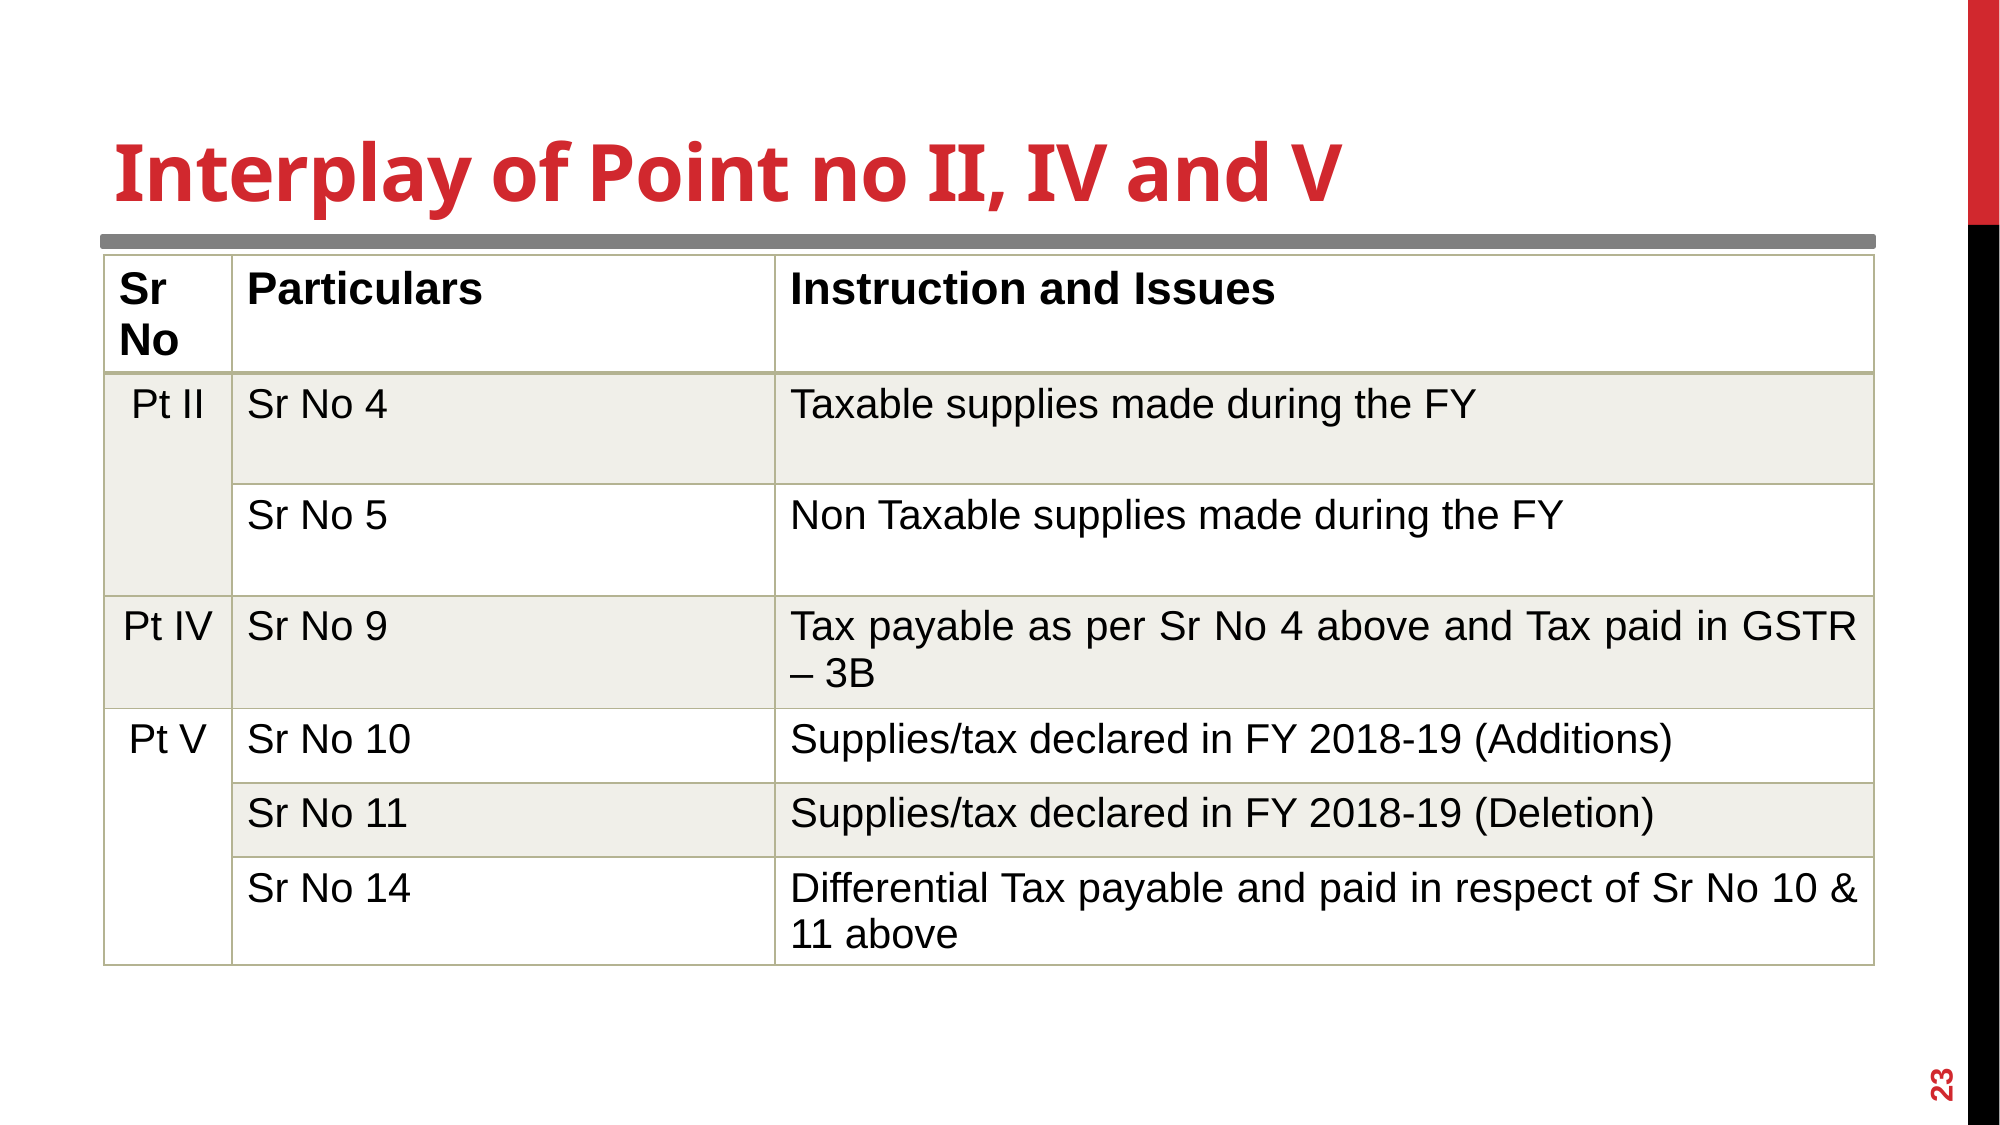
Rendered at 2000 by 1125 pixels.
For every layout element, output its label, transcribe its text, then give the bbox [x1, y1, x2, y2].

table_cell Sr No 14 [233, 858, 774, 964]
table_cell Sr No 11 [233, 784, 774, 856]
table_cell Taxable supplies made during the FY [776, 375, 1873, 483]
table_cell Supplies/tax declared in FY 2018-19 (Additions) [776, 709, 1873, 782]
table_cell Supplies/tax declared in FY 2018-19 (Deletion) [776, 784, 1873, 856]
table_cell Sr No 4 [233, 375, 774, 483]
table_cell Sr No 5 [233, 485, 774, 595]
table_header Sr No [105, 256, 231, 371]
table_cell Non Taxable supplies made during the FY [776, 485, 1873, 595]
title Interplay of Point no II, IV and V [99, 25, 1874, 225]
slide_number 23 [1909, 1025, 1971, 1118]
table_cell Sr No 9 [233, 597, 774, 708]
table_header Particulars [233, 256, 774, 371]
table_cell Pt IV [105, 597, 231, 708]
table_cell Tax payable as per Sr No 4 above and Tax paid in GSTR – 3B [776, 597, 1873, 708]
table_cell Pt II [105, 375, 231, 595]
table_header Instruction and Issues [776, 256, 1873, 371]
table_cell Sr No 10 [233, 709, 774, 782]
table_cell Pt V [105, 709, 231, 964]
table_cell Differential Tax payable and paid in respect of Sr No 10 & 11 above [776, 858, 1873, 964]
